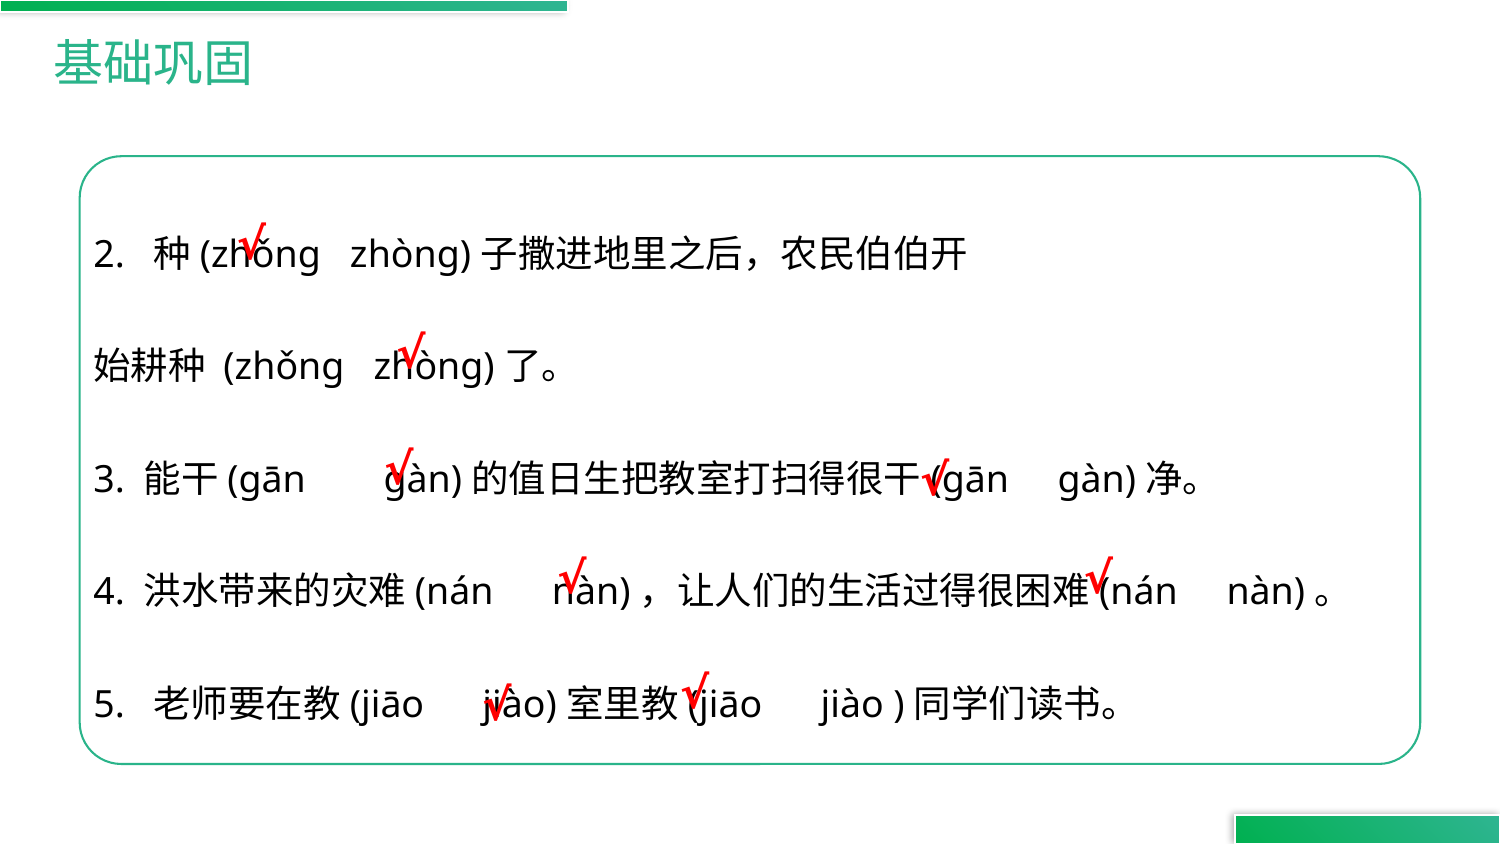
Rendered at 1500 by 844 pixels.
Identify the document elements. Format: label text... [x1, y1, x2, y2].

list 基础巩固 [41, 32, 382, 94]
text_box √ [384, 319, 437, 383]
text_box √ [372, 435, 425, 499]
text_box √ [908, 446, 961, 510]
text_box √ [225, 210, 278, 274]
text_box √ [471, 671, 523, 736]
text_box 2. 种(zhǒnɡ zhònɡ)子撒进地里之后，农民伯伯开 始耕种 (zhǒnɡ zhònɡ)了。 3. 能干(ɡān ɡàn)的值日生把教室打扫得很干(ɡān ɡàn)净。 4. 洪水带来的灾难(nán nàn)，让人们的生活过得很困难(nán nàn)。 5. 老师要在教(jiāo jiào)室里教(jiāo jiào )同学们读书。 [82, 156, 1419, 731]
text_box √ [545, 544, 598, 609]
text_box √ [668, 659, 721, 723]
text_box √ [1072, 544, 1125, 609]
